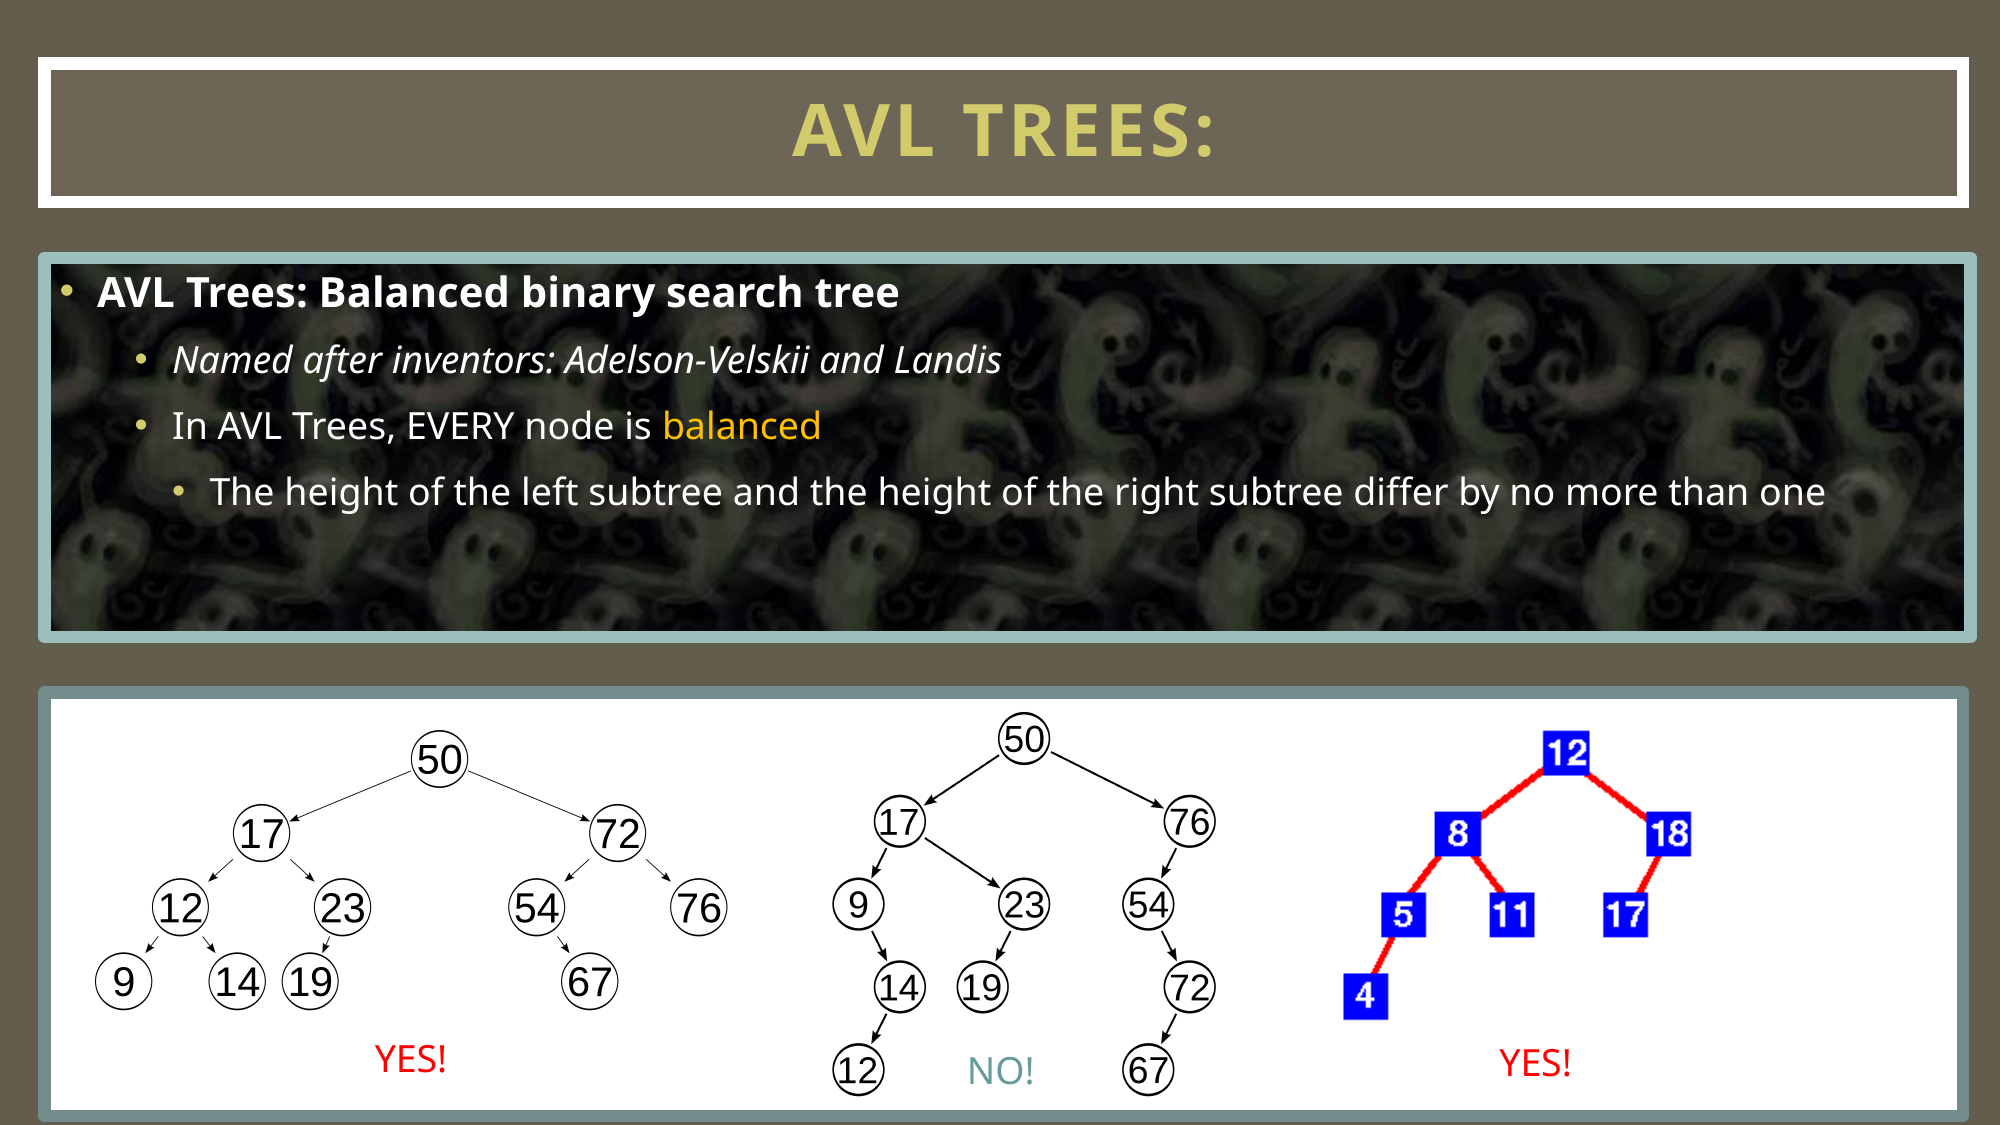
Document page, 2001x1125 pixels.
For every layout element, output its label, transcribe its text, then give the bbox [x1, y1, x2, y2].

title AVL Trees: [42, 61, 1965, 205]
picture [817, 697, 1231, 1111]
text_box YES! [1484, 1047, 1587, 1091]
picture [1318, 726, 1700, 1047]
list AVL Trees: Balanced binary search tree Named after inventors: Adelson-Velskii and Landis In AVL Trees, EVERY node is balanced The height of the left subtree and the height of the right subtree differ by no more than one [44, 258, 1971, 637]
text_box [43, 252, 1970, 634]
text_box ------------------------------------------------------0002lk11 1y `gfv5r [44, 692, 1964, 1117]
picture [92, 727, 730, 1013]
text_box YES! [359, 1027, 462, 1088]
